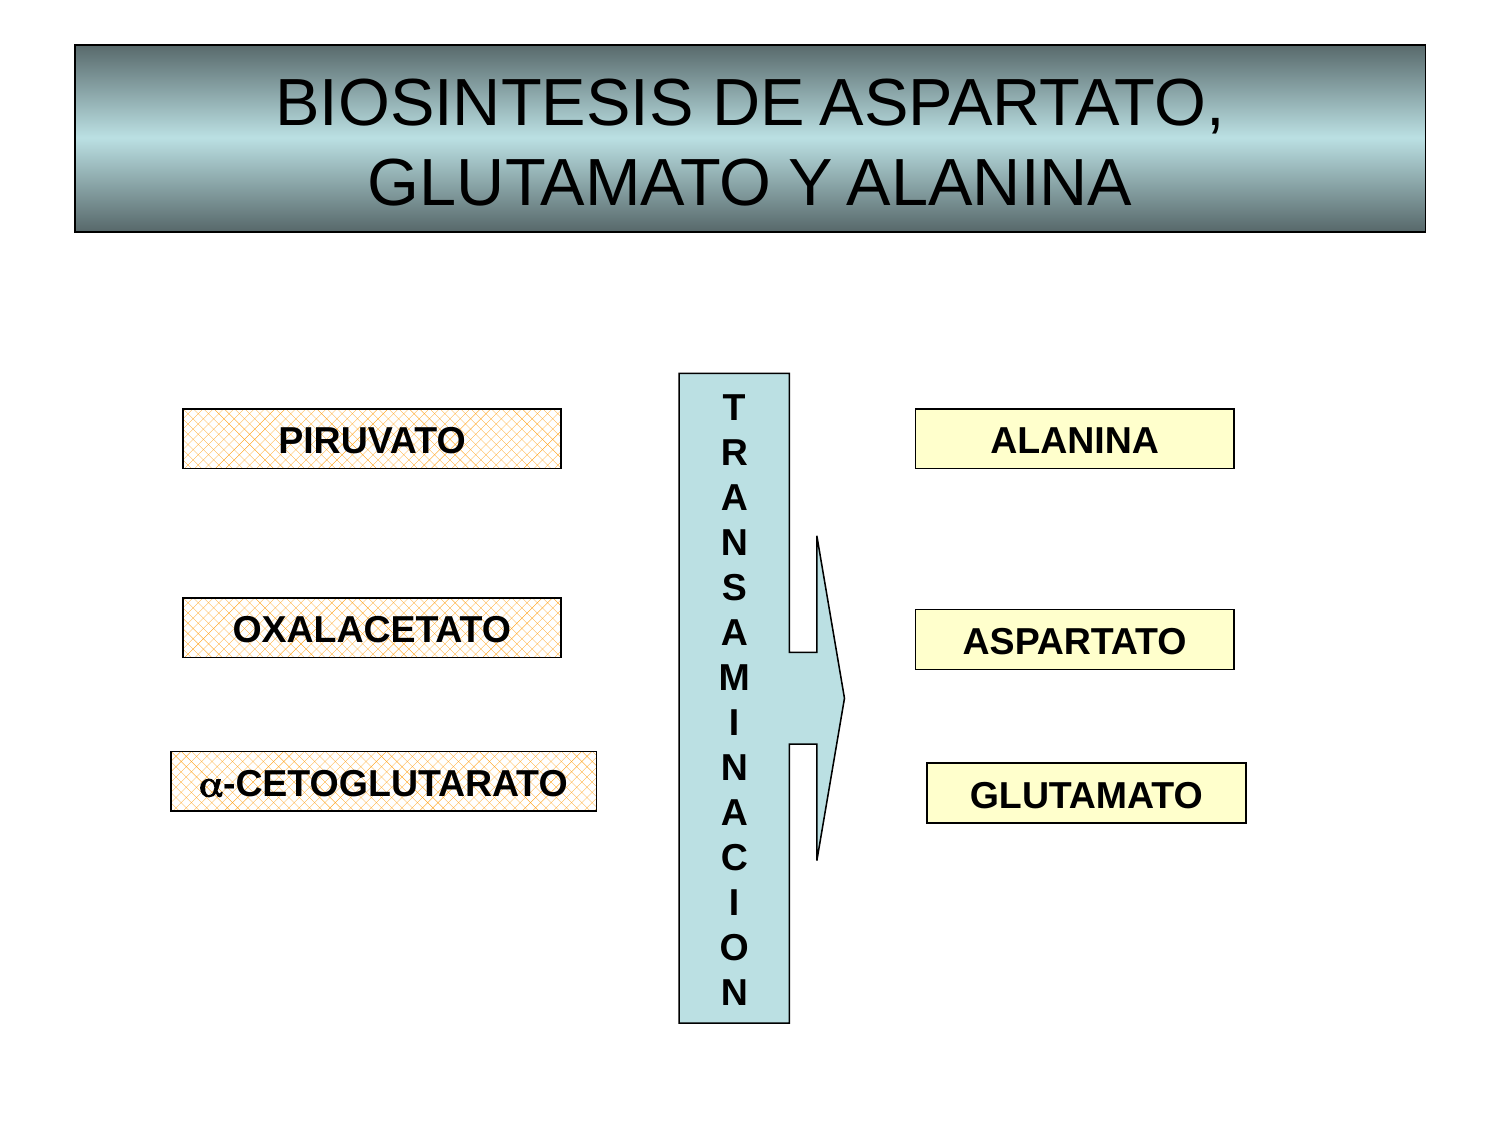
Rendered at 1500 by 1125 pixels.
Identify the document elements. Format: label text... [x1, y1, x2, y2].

title BIOSINTESIS DE ASPARTATO, GLUTAMATO Y ALANINA [74, 44, 1426, 233]
text_box a-CETOGLUTARATO [171, 751, 597, 812]
text_box ASPARTATO [915, 609, 1235, 670]
text_box T R A N S A M I N A C I O N [679, 373, 845, 1024]
text_box PIRUVATO [183, 408, 561, 469]
text_box GLUTAMATO [927, 763, 1246, 823]
text_box ALANINA [915, 408, 1235, 469]
text_box OXALACETATO [183, 597, 561, 658]
